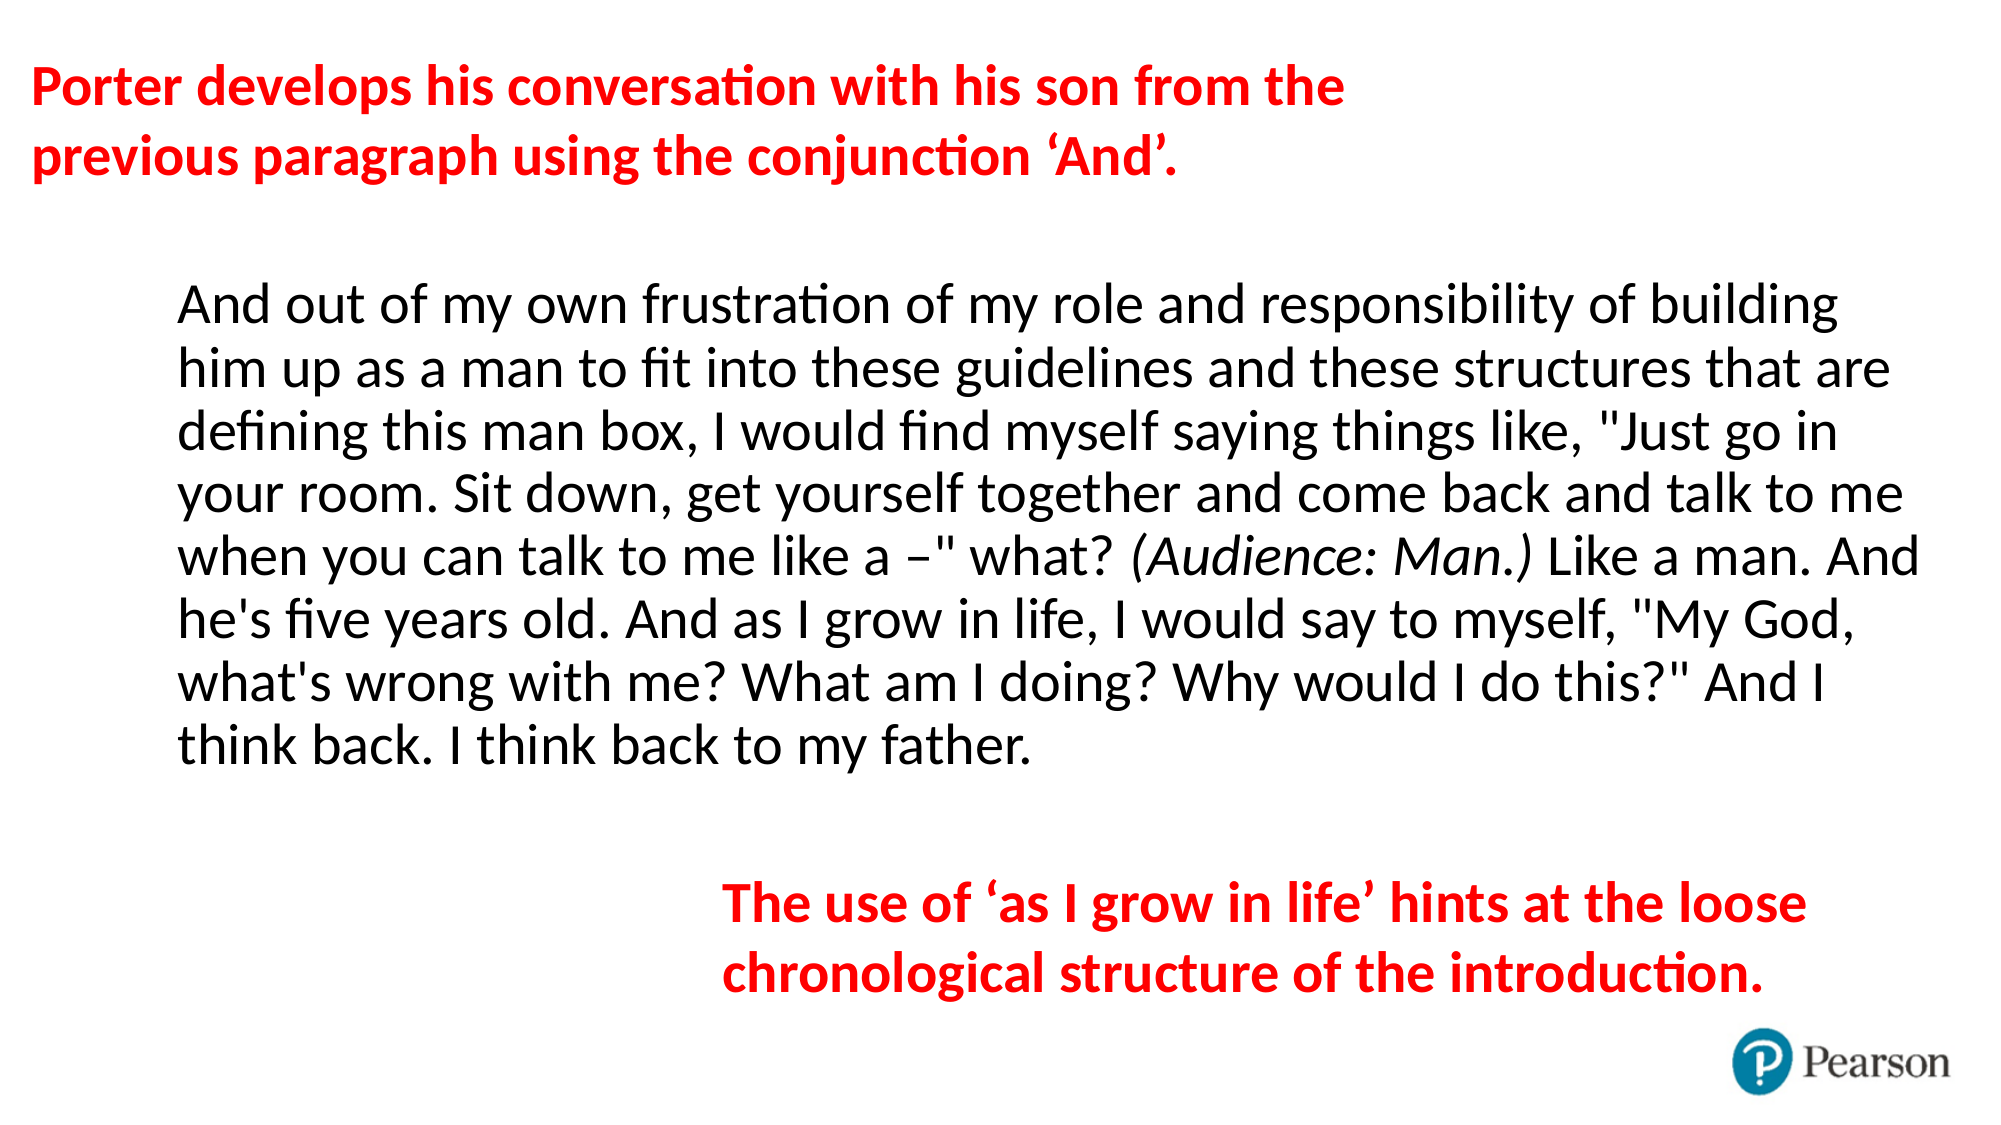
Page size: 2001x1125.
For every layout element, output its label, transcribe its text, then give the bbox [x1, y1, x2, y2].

list And out of my own frustration of my role and responsibility of building him up as a man to fit into these guidelines and these structures that are defining this man box, I would find myself saying things like, "Just go in your room. Sit down, get yourself together and come back and talk to me when you can talk to me like a –" what? (Audience: Man.) Like a man. And he's five years old. And as I grow in life, I would say to myself, "My God, what's wrong with me? What am I doing? Why would I do this?" And I think back. I think back to my father. [162, 266, 1953, 795]
text_box Porter develops his conversation with his son from the previous paragraph using the conjunction ‘And’. [16, 39, 1399, 195]
text_box The use of ‘as I grow in life’ hints at the loose chronological structure of the introduction. [707, 856, 1986, 1012]
picture [1722, 1013, 1961, 1106]
